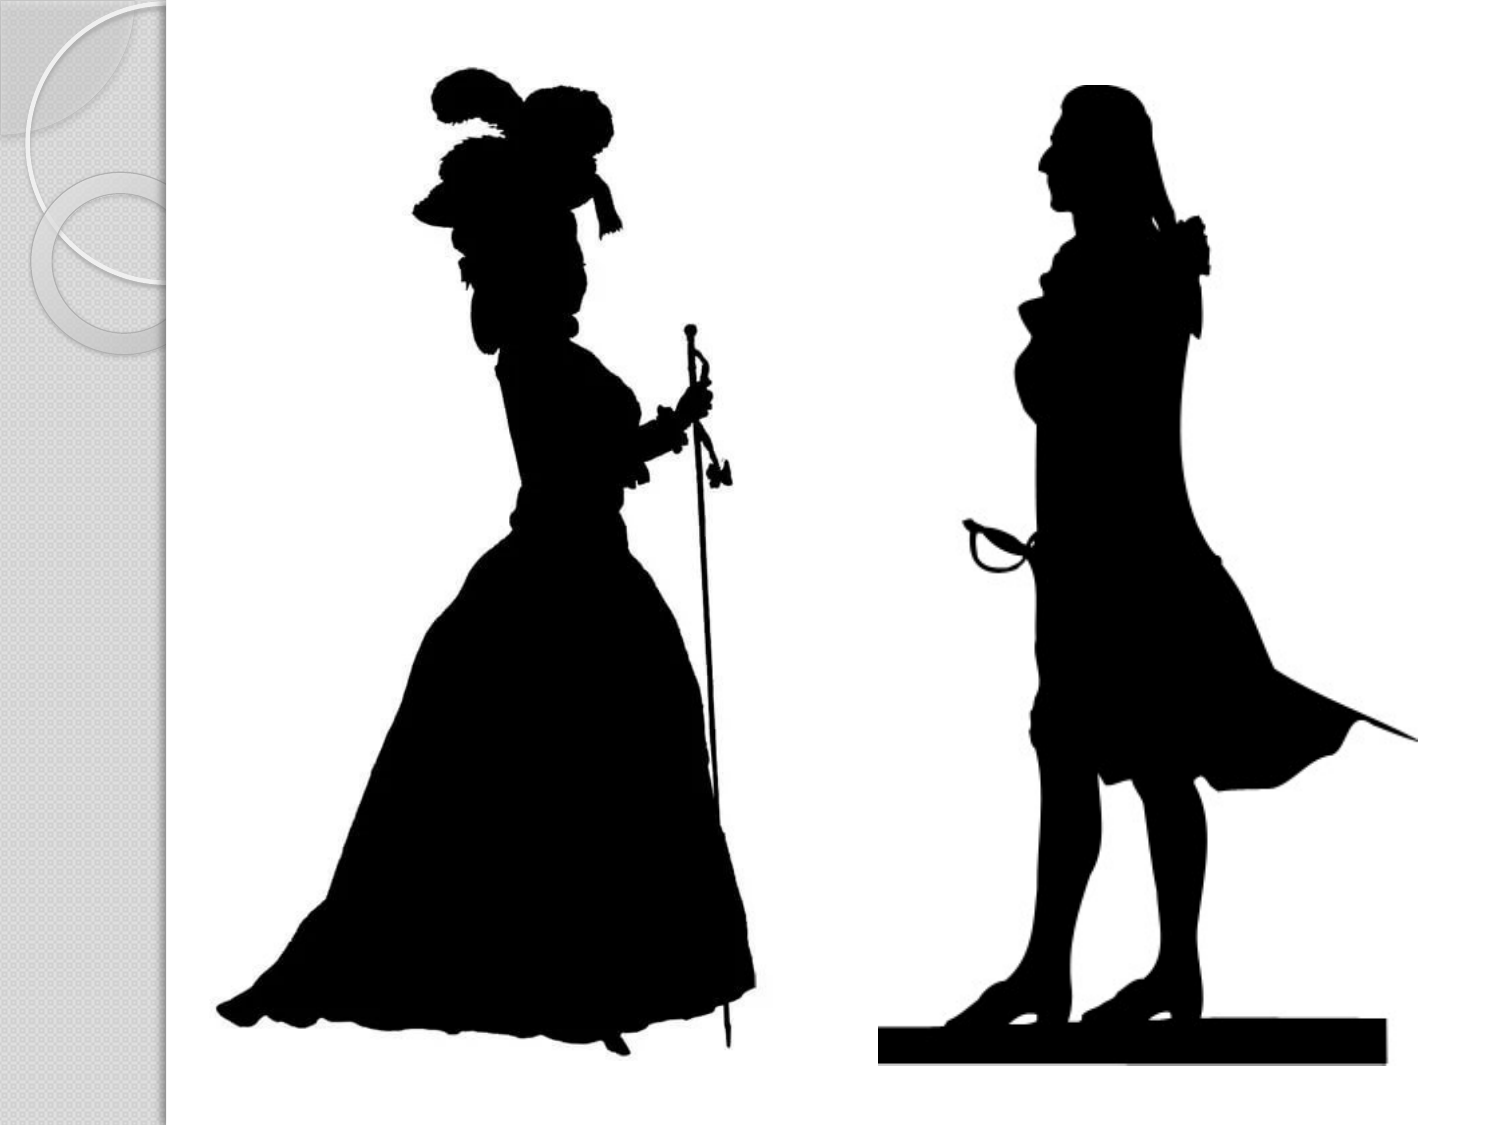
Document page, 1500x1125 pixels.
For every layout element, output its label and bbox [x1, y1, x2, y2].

list [878, 85, 1419, 1067]
list [198, 66, 809, 1069]
